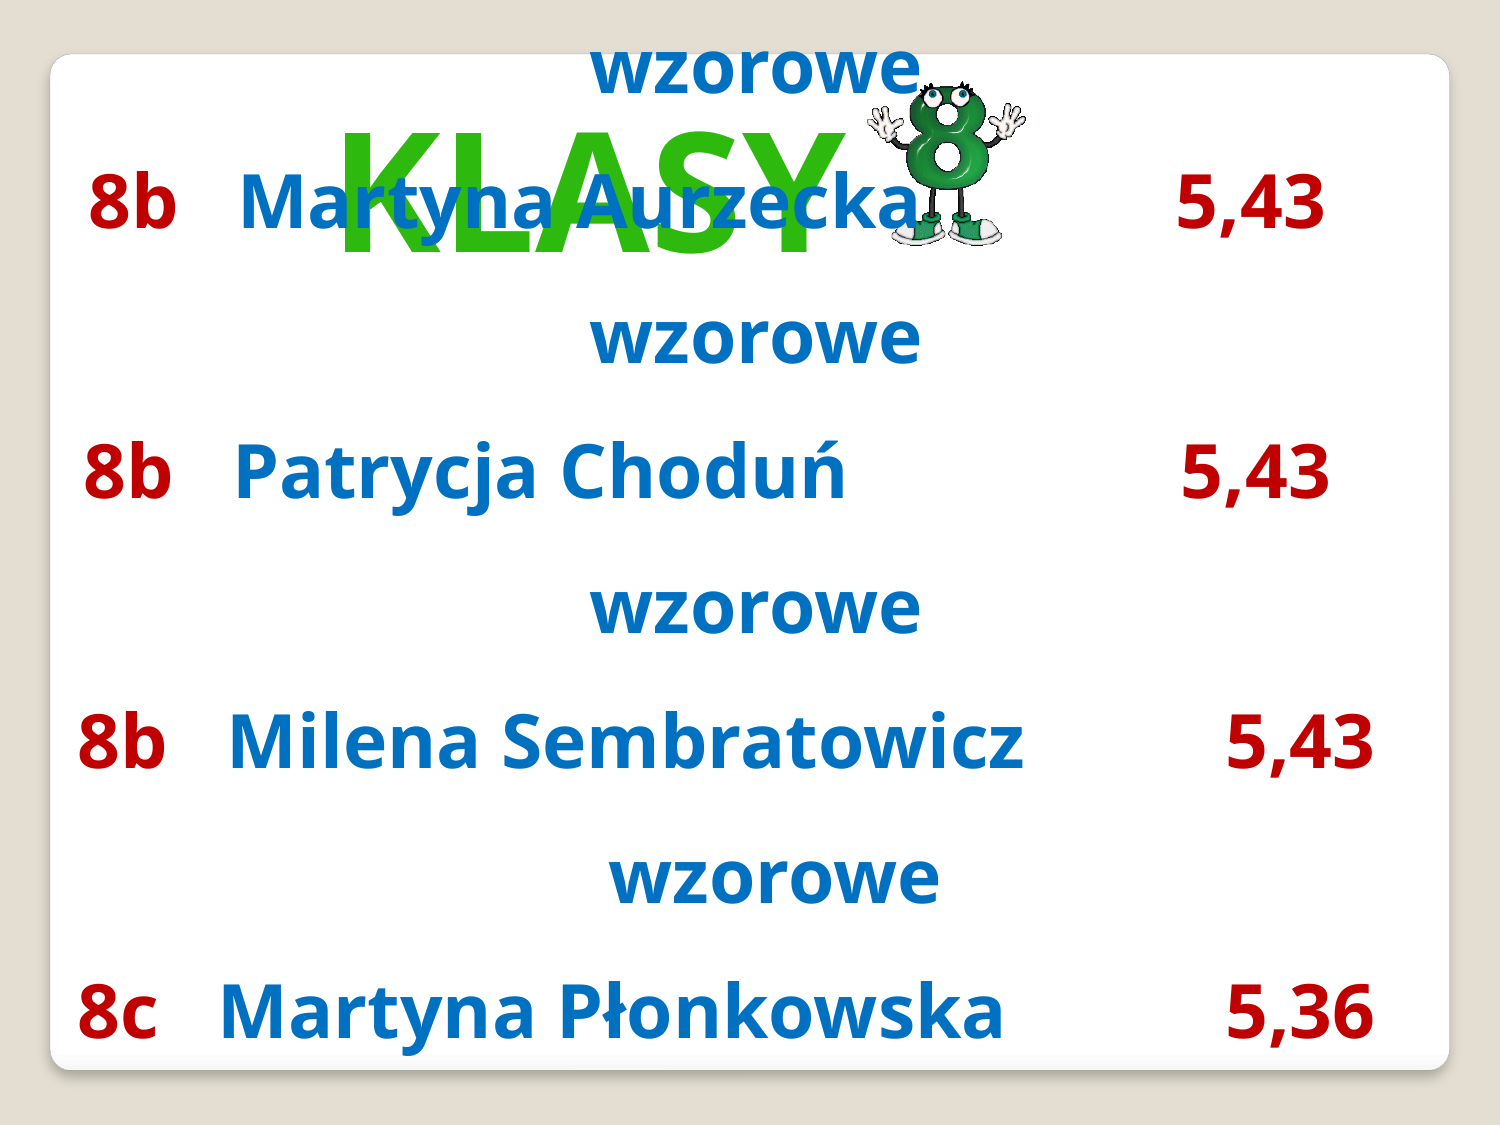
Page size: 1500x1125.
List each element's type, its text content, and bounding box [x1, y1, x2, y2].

text_box 8a Katarzyna Pasierbiewicz 5,86 wzorowe 8b Martyna Aurzecka 5,43 wzorowe 8b Patrycja Choduń 5,43 wzorowe 8b Milena Sembratowicz 5,43 wzorowe 8c Martyna Płonkowska 5,36 wzorowe 8d Jana Komarynska 5,57 wzorowe [53, 0, 1459, 1125]
picture [844, 54, 1047, 256]
